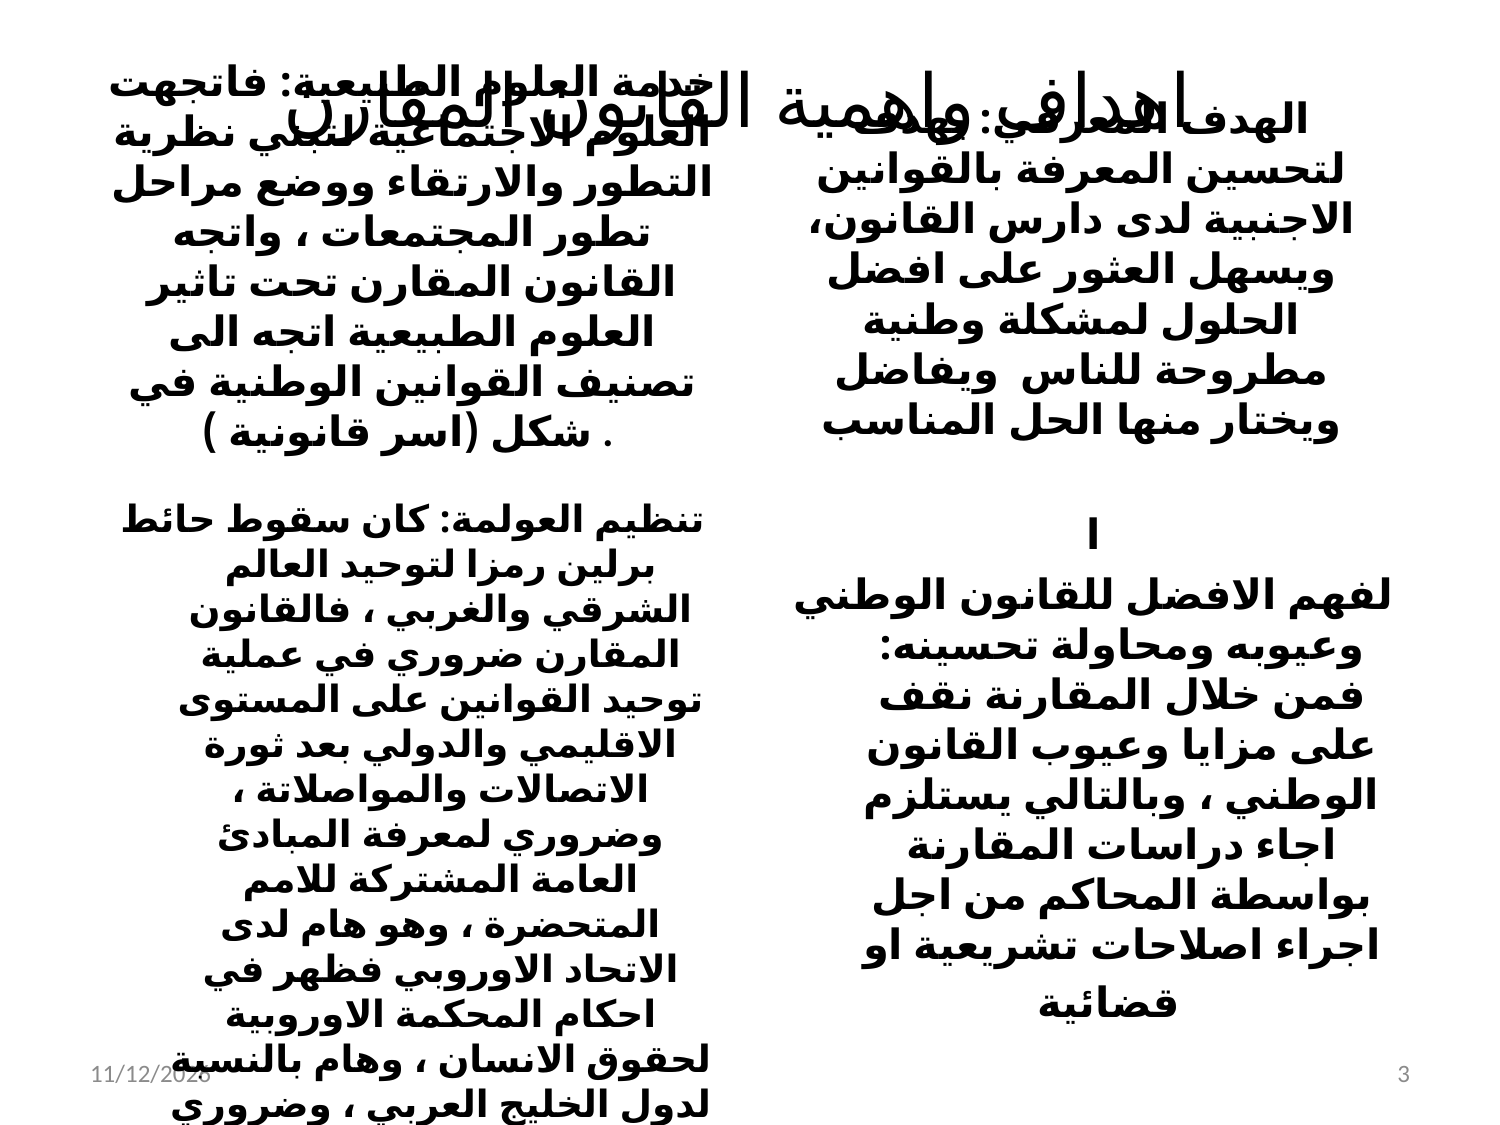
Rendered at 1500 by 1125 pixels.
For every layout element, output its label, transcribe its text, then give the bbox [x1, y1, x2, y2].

title اهداف واهمية القانون المقارن [75, 45, 1400, 150]
slide_number 3 [1074, 1042, 1425, 1103]
list ا لفهم الافضل للقانون الوطني وعيوبه ومحاولة تحسينه: فمن خلال المقارنة نقف على مزايا وعيوب القانون الوطني ، وبالتالي يستلزم اجاء دراسات المقارنة بواسطة المحاكم من اجل اجراء اصلاحات تشريعية او قضائية [762, 500, 1425, 1038]
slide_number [75, 1042, 425, 1103]
list تنظيم العولمة: كان سقوط حائط برلين رمزا لتوحيد العالم الشرقي والغربي ، فالقانون المقارن ضروري في عملية توحيد القوانين على المستوى الاقليمي والدولي بعد ثورة الاتصالات والمواصلاتة ، وضروري لمعرفة المبادئ العامة المشتركة للامم المتحضرة ، وهو هام لدى الاتحاد الاوروبي فظهر في احكام المحكمة الاوروبية لحقوق الانسان ، وهام بالنسبة لدول الخليج العربي ، وضروري استخدامه في مجال التجارة الدولية والتحكيم التجاري وعمل الشركات عبر القارات لتحديد القانون الواجب التطبيق على تعاقداتها . [87, 487, 738, 1050]
list الهدف المعرفي: يهدف لتحسين المعرفة بالقوانين الاجنبية لدى دارس القانون، ويسهل العثور على افضل الحلول لمشكلة وطنية مطروحة للناس ويفاضل ويختار منها الحل المناسب [787, 200, 1375, 450]
list خدمة العلوم الطبيعية: فاتجهت العلوم الاجتماعية لتبني نظرية التطور والارتقاء ووضع مراحل تطور المجتمعات ، واتجه القانون المقارن تحت تاثير العلوم الطبيعية اتجه الى تصنيف القوانين الوطنية في شكل (اسر قانونية ) . [87, 149, 738, 463]
